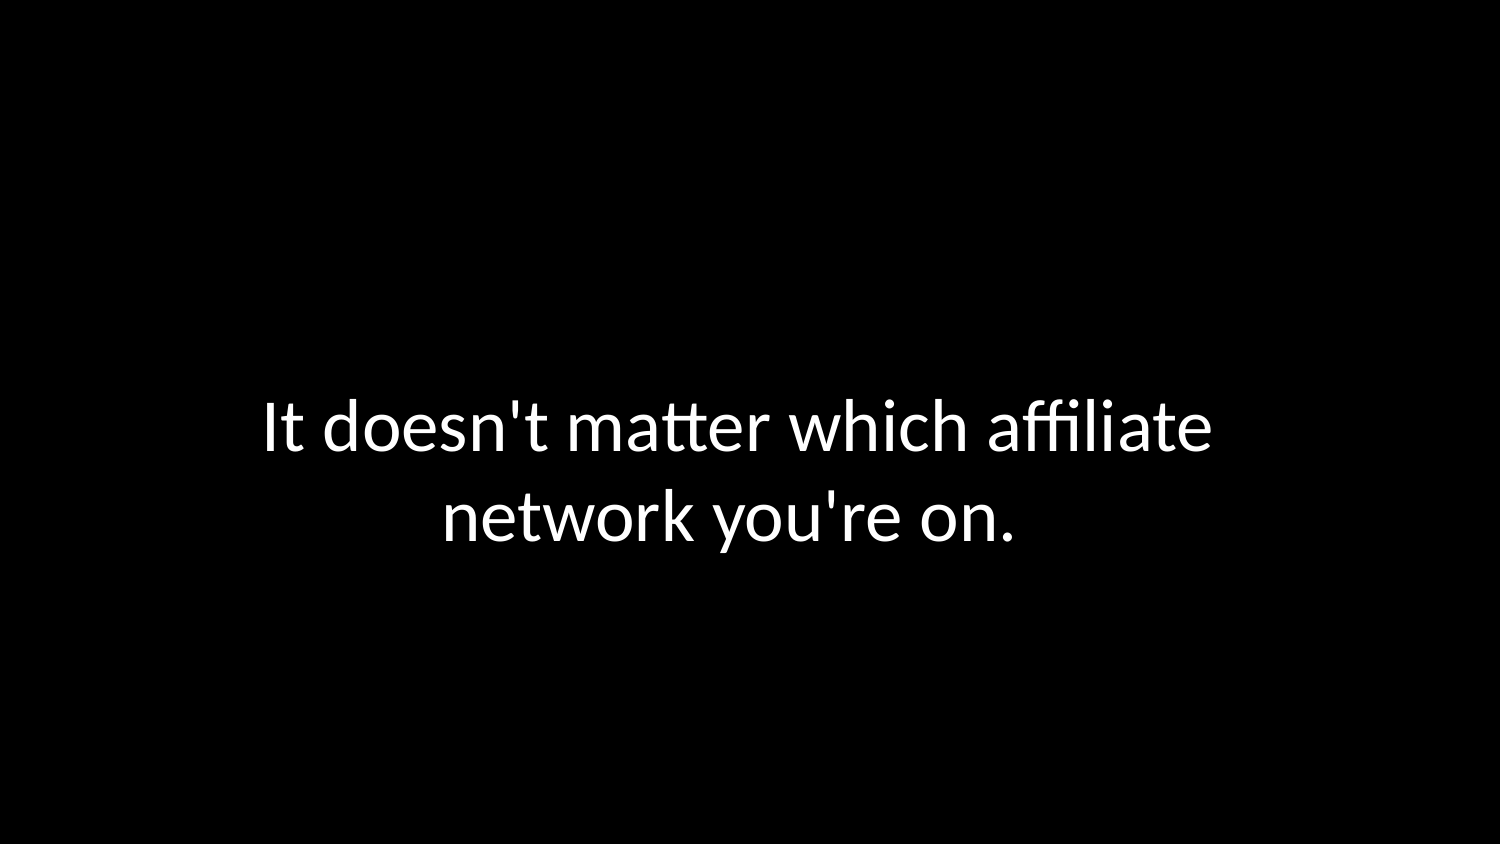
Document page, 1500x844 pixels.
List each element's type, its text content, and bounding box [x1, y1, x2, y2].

title It doesn't matter which affiliate network you're on. [147, 257, 1329, 586]
